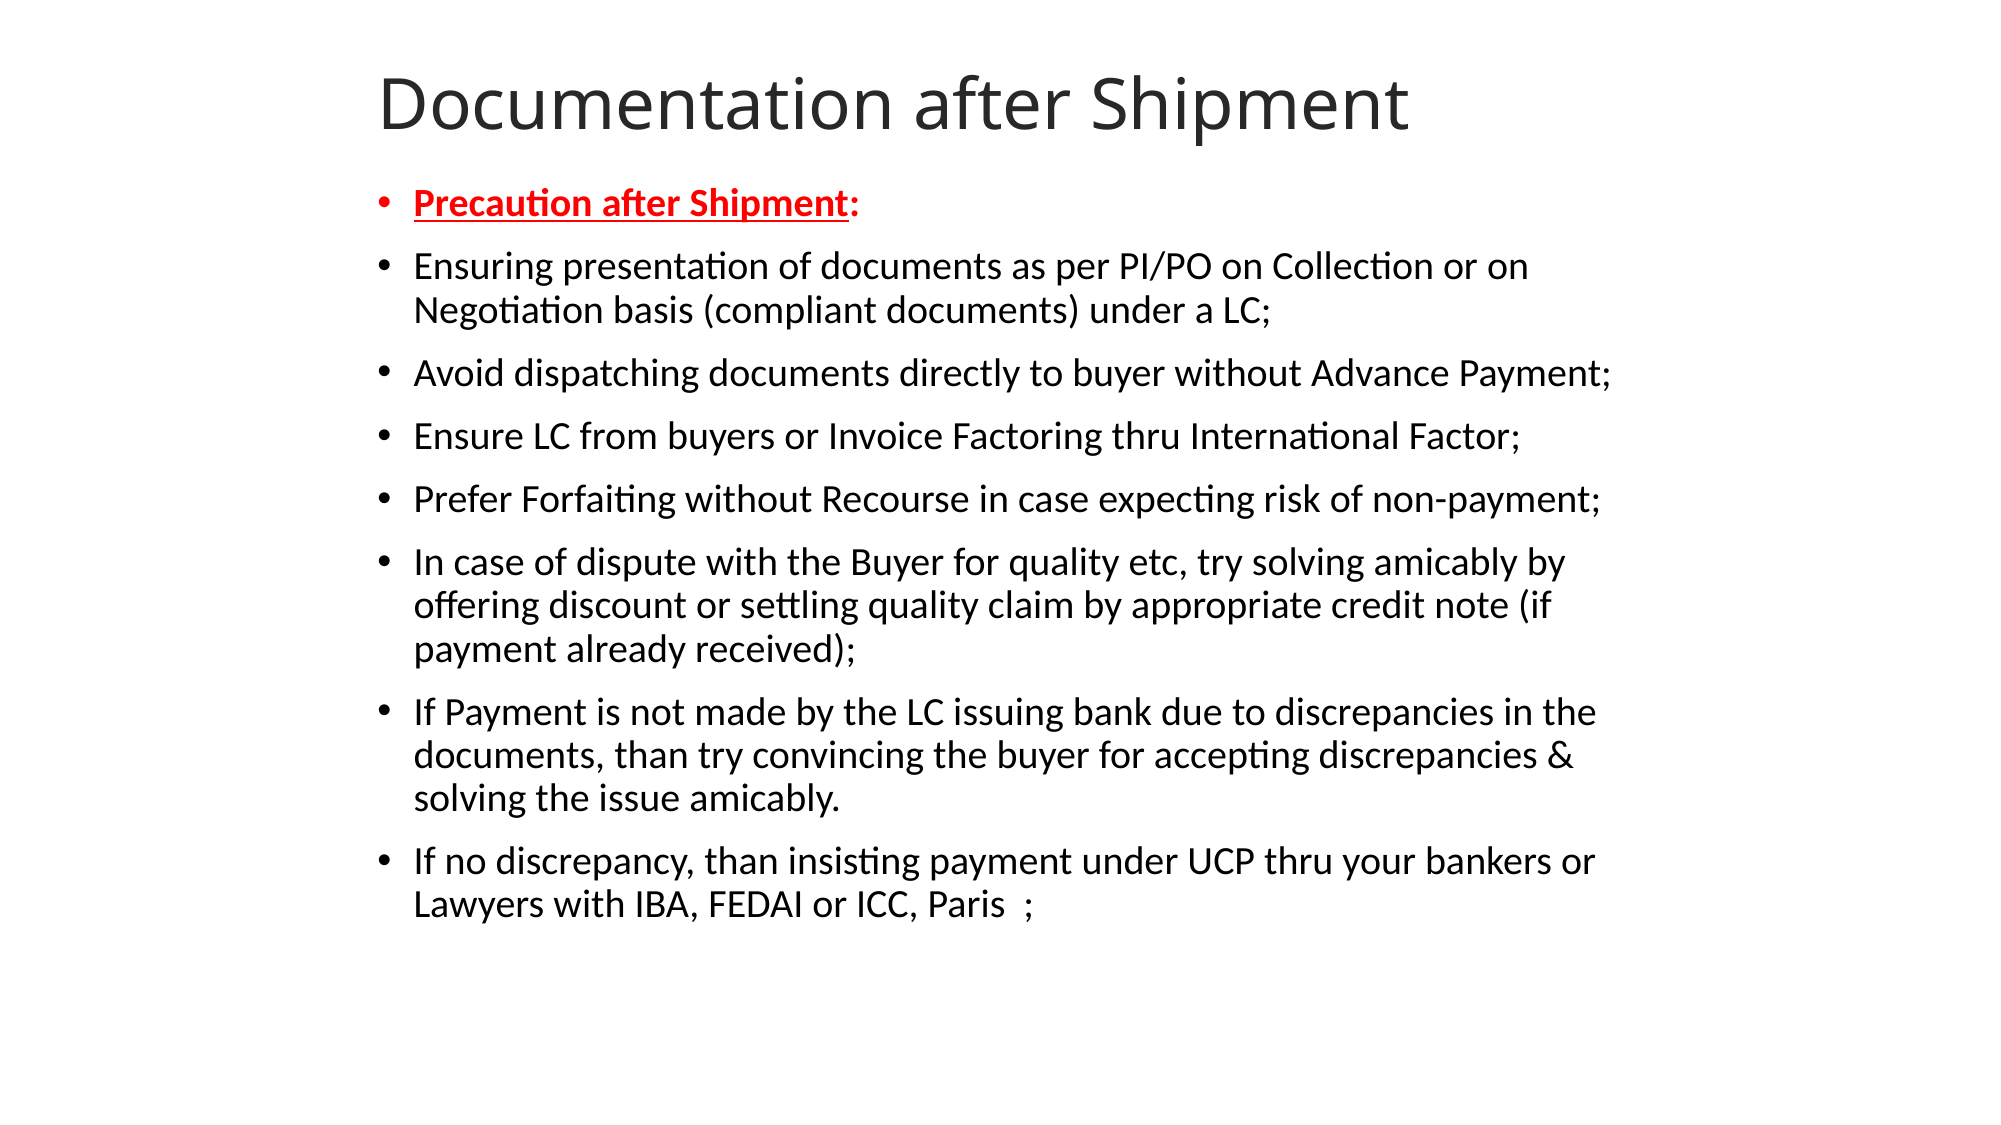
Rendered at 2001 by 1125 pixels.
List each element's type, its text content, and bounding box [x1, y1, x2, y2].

list Precaution after Shipment: Ensuring presentation of documents as per PI/PO on Collection or on Negotiation basis (compliant documents) under a LC; Avoid dispatching documents directly to buyer without Advance Payment; Ensure LC from buyers or Invoice Factoring thru International Factor; Prefer Forfaiting without Recourse in case expecting risk of non-payment; In case of dispute with the Buyer for quality etc, try solving amicably by offering discount or settling quality claim by appropriate credit note (if payment already received); If Payment is not made by the LC issuing bank due to discrepancies in the documents, than try convincing the buyer for accepting discrepancies & solving the issue amicably. If no discrepancy, than insisting payment under UCP thru your bankers or Lawyers with IBA, FEDAI or ICC, Paris ; [362, 174, 1638, 1000]
title Documentation after Shipment [362, 37, 1638, 174]
